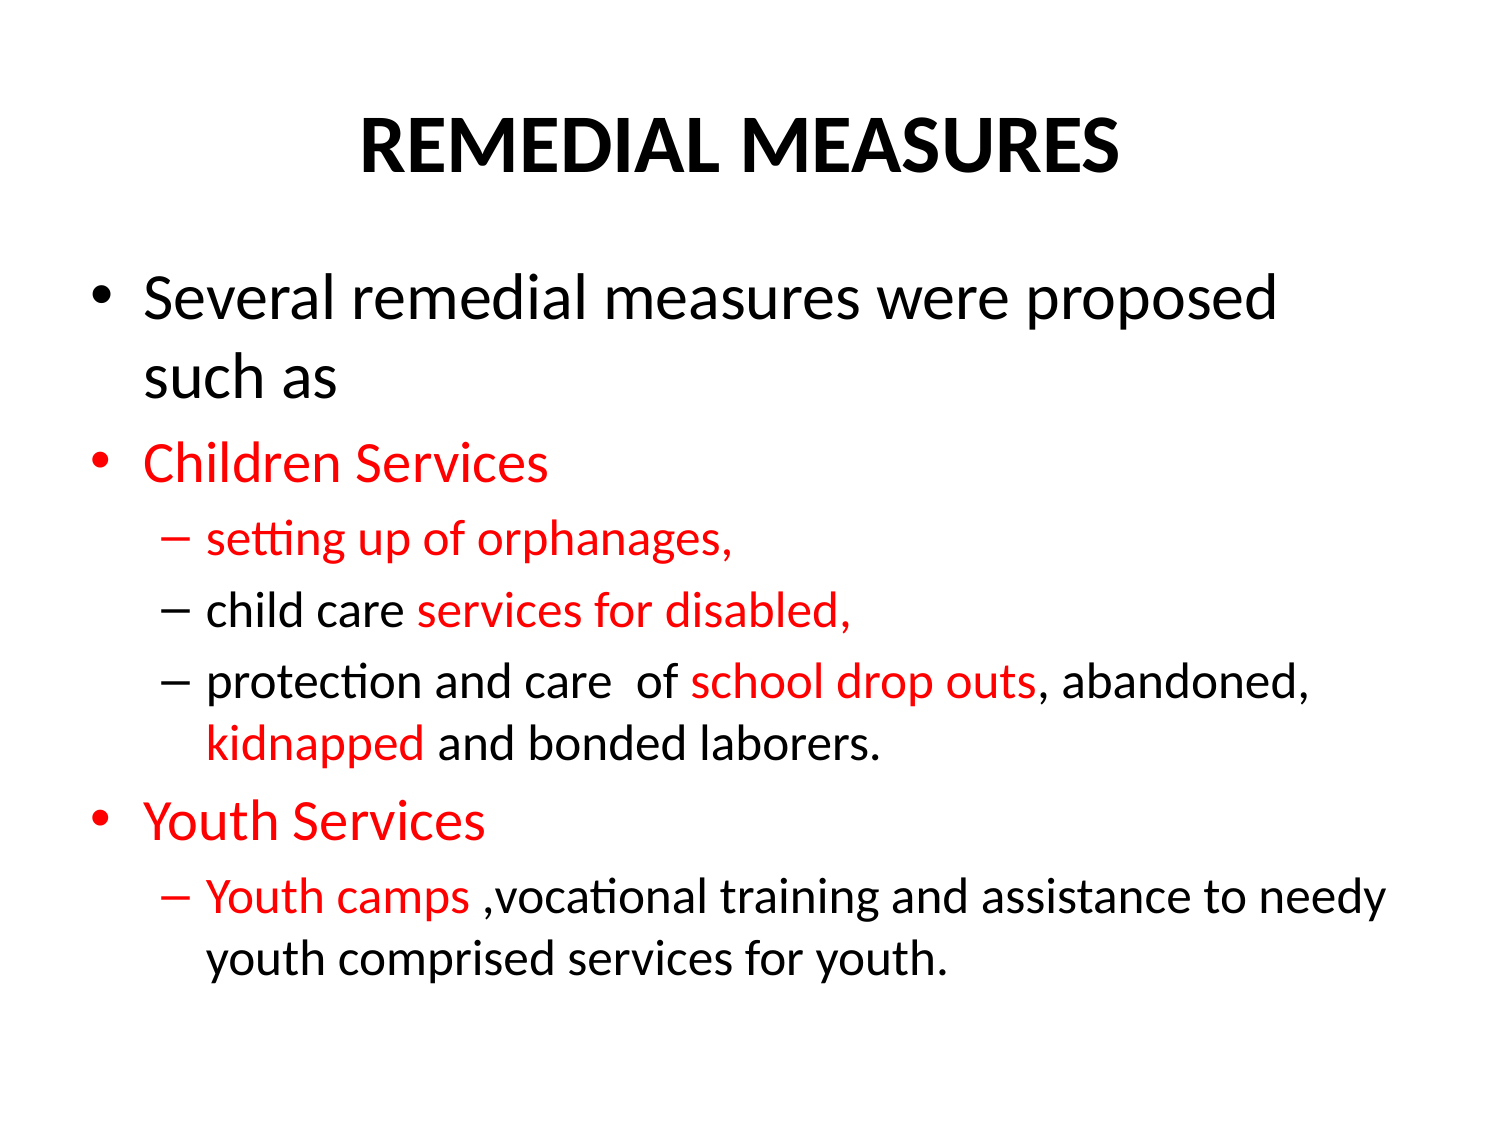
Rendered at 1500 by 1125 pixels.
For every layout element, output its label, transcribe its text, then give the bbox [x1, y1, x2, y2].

list Several remedial measures were proposed such as Children Services setting up of orphanages, child care services for disabled, protection and care of school drop outs, abandoned, kidnapped and bonded laborers. Youth Services Youth camps ,vocational training and assistance to needy youth comprised services for youth. [75, 246, 1425, 1000]
title REMEDIAL MEASURES [75, 45, 1425, 233]
